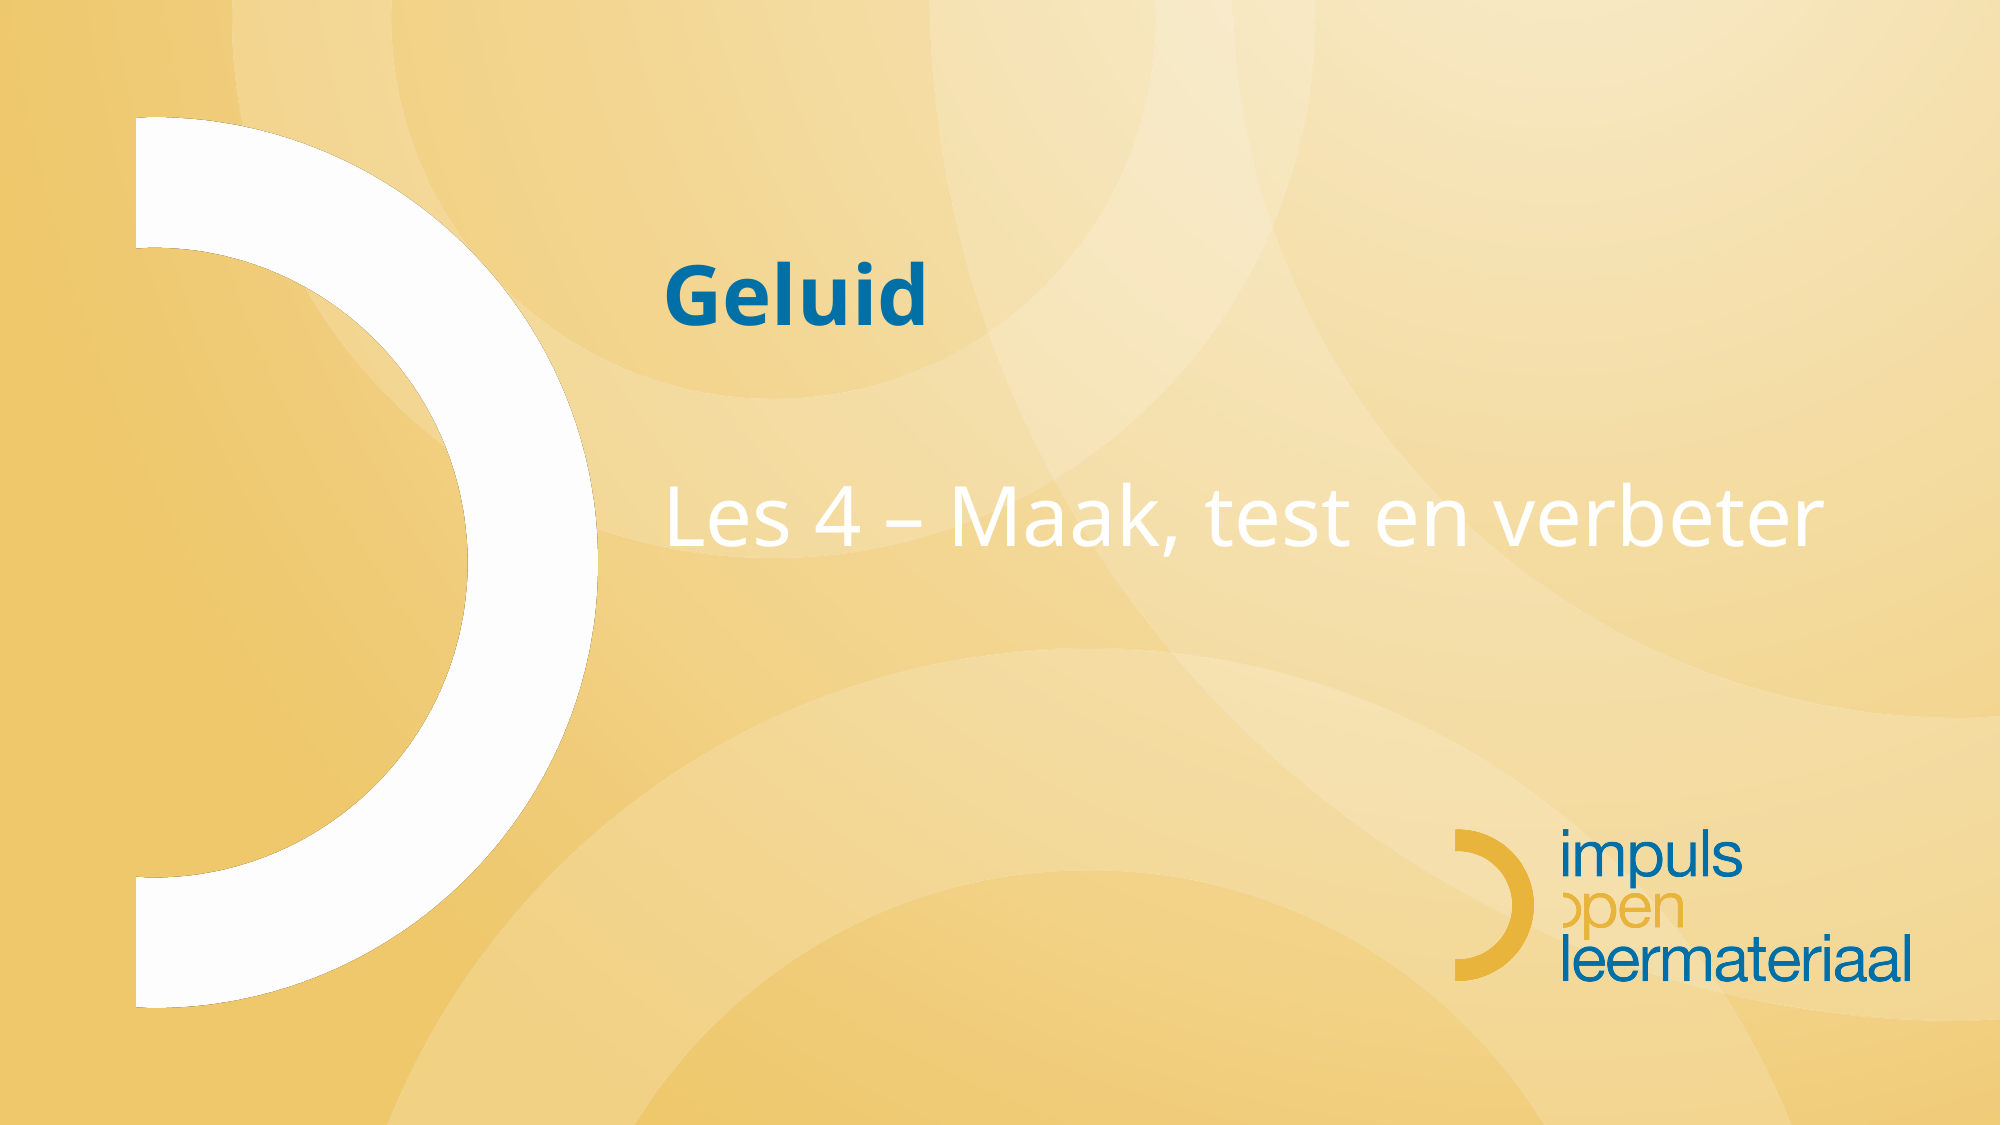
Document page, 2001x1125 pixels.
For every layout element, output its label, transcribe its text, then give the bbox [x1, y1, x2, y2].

subtitle Les 4 – Maak, test en verbeter [662, 462, 1949, 657]
title Geluid [662, 242, 1910, 441]
picture [0, 0, 2000, 1125]
